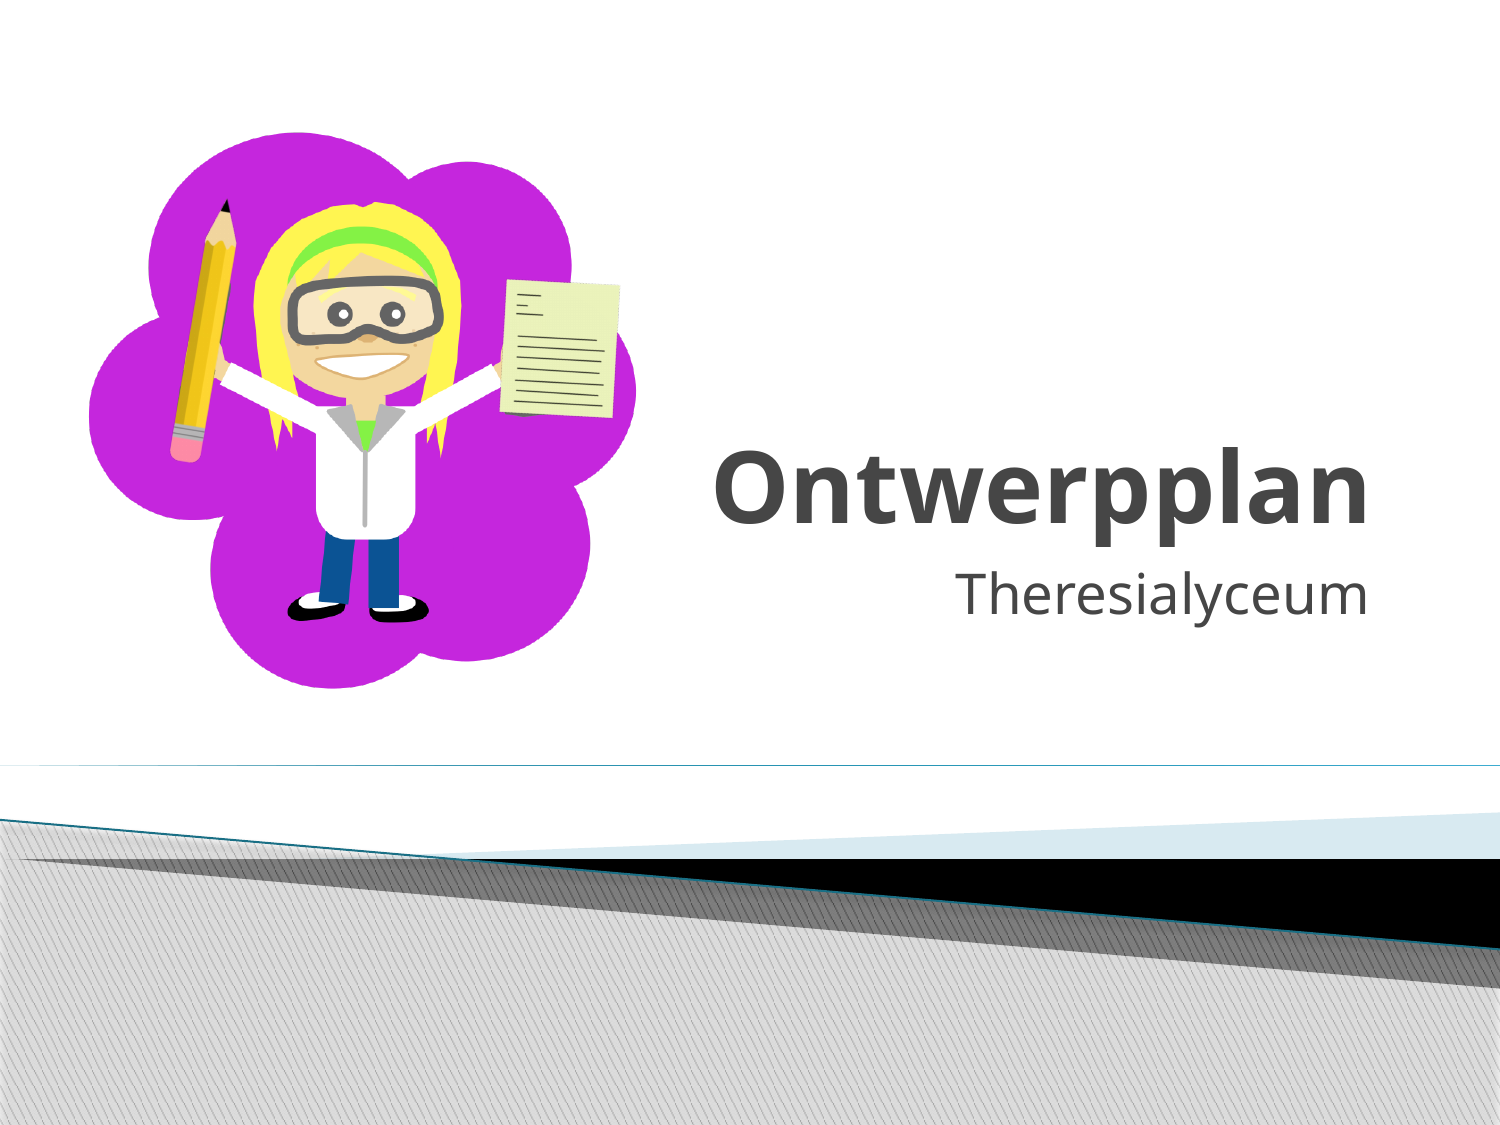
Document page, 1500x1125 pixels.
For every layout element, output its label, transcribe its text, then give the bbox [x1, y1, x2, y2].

picture [5, 859, 1500, 989]
title Ontwerpplan [661, 250, 1388, 550]
picture [72, 113, 659, 705]
subtitle Theresialyceum [112, 550, 1388, 823]
